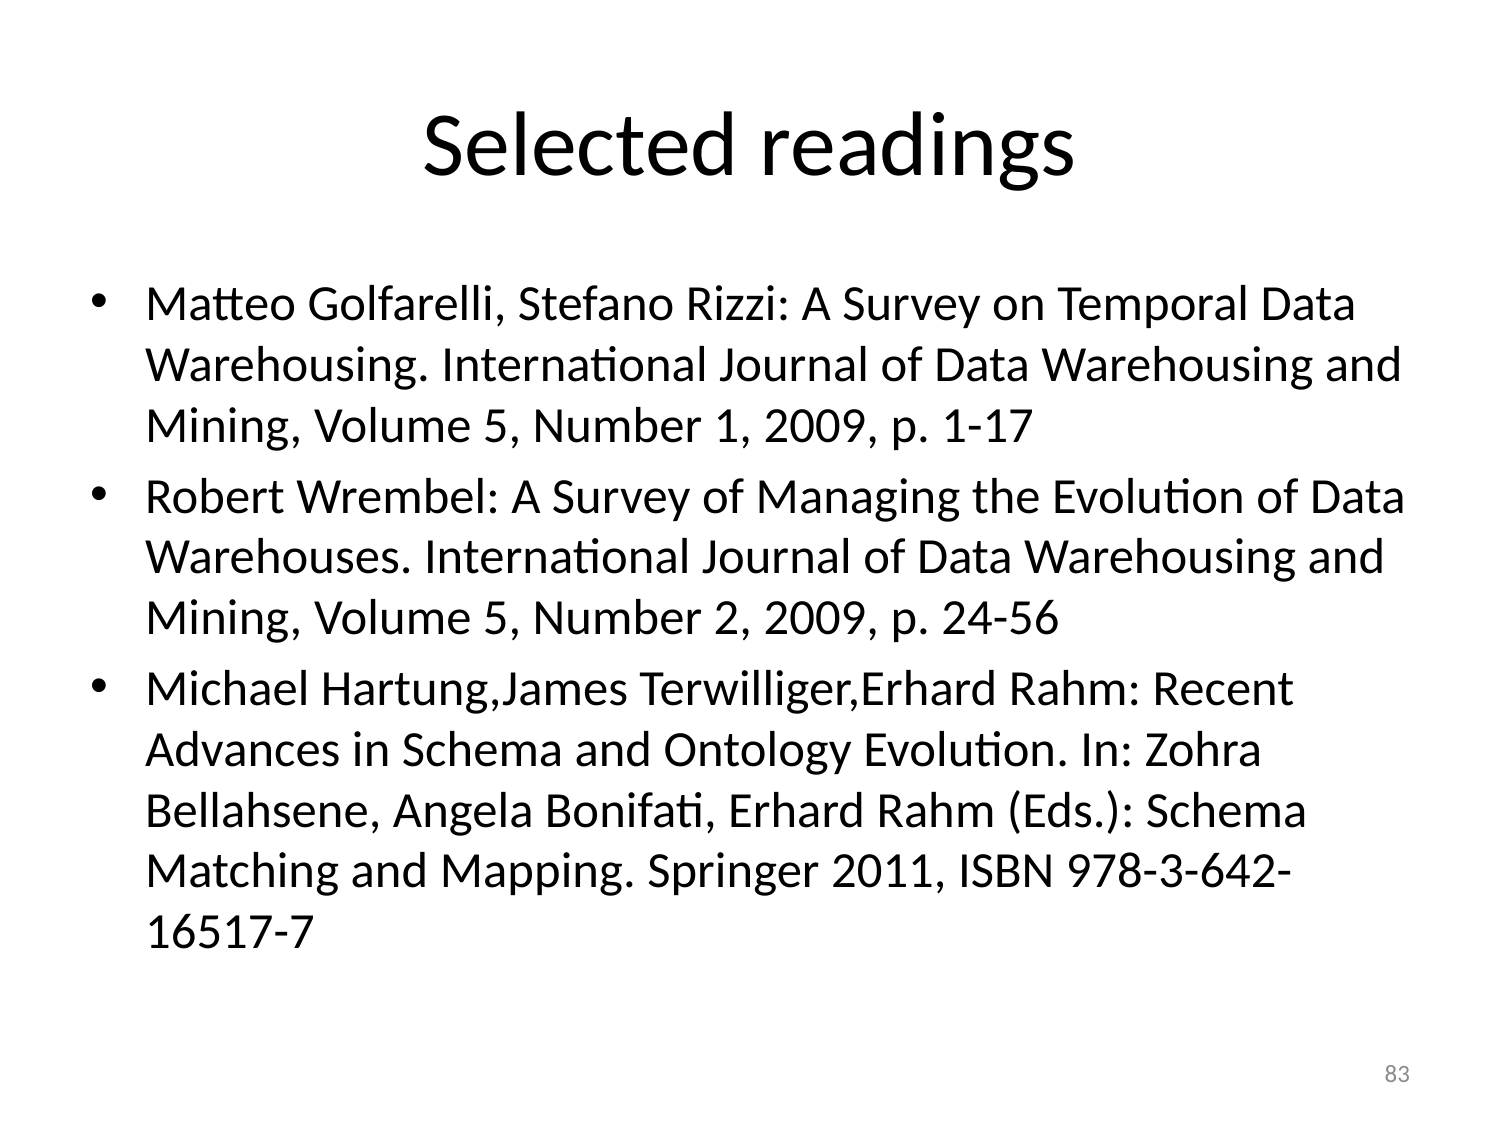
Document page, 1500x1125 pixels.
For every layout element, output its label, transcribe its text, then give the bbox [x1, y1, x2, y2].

title Selected readings [75, 45, 1425, 233]
slide_number 83 [1074, 1042, 1425, 1103]
list Matteo Golfarelli, Stefano Rizzi: A Survey on Temporal Data Warehousing. International Journal of Data Warehousing and Mining, Volume 5, Number 1, 2009, p. 1-17 Robert Wrembel: A Survey of Managing the Evolution of Data Warehouses. International Journal of Data Warehousing and Mining, Volume 5, Number 2, 2009, p. 24-56 Michael Hartung,James Terwilliger,Erhard Rahm: Recent Advances in Schema and Ontology Evolution. In: Zohra Bellahsene, Angela Bonifati, Erhard Rahm (Eds.): Schema Matching and Mapping. Springer 2011, ISBN 978-3-642-16517-7 [75, 262, 1425, 1005]
